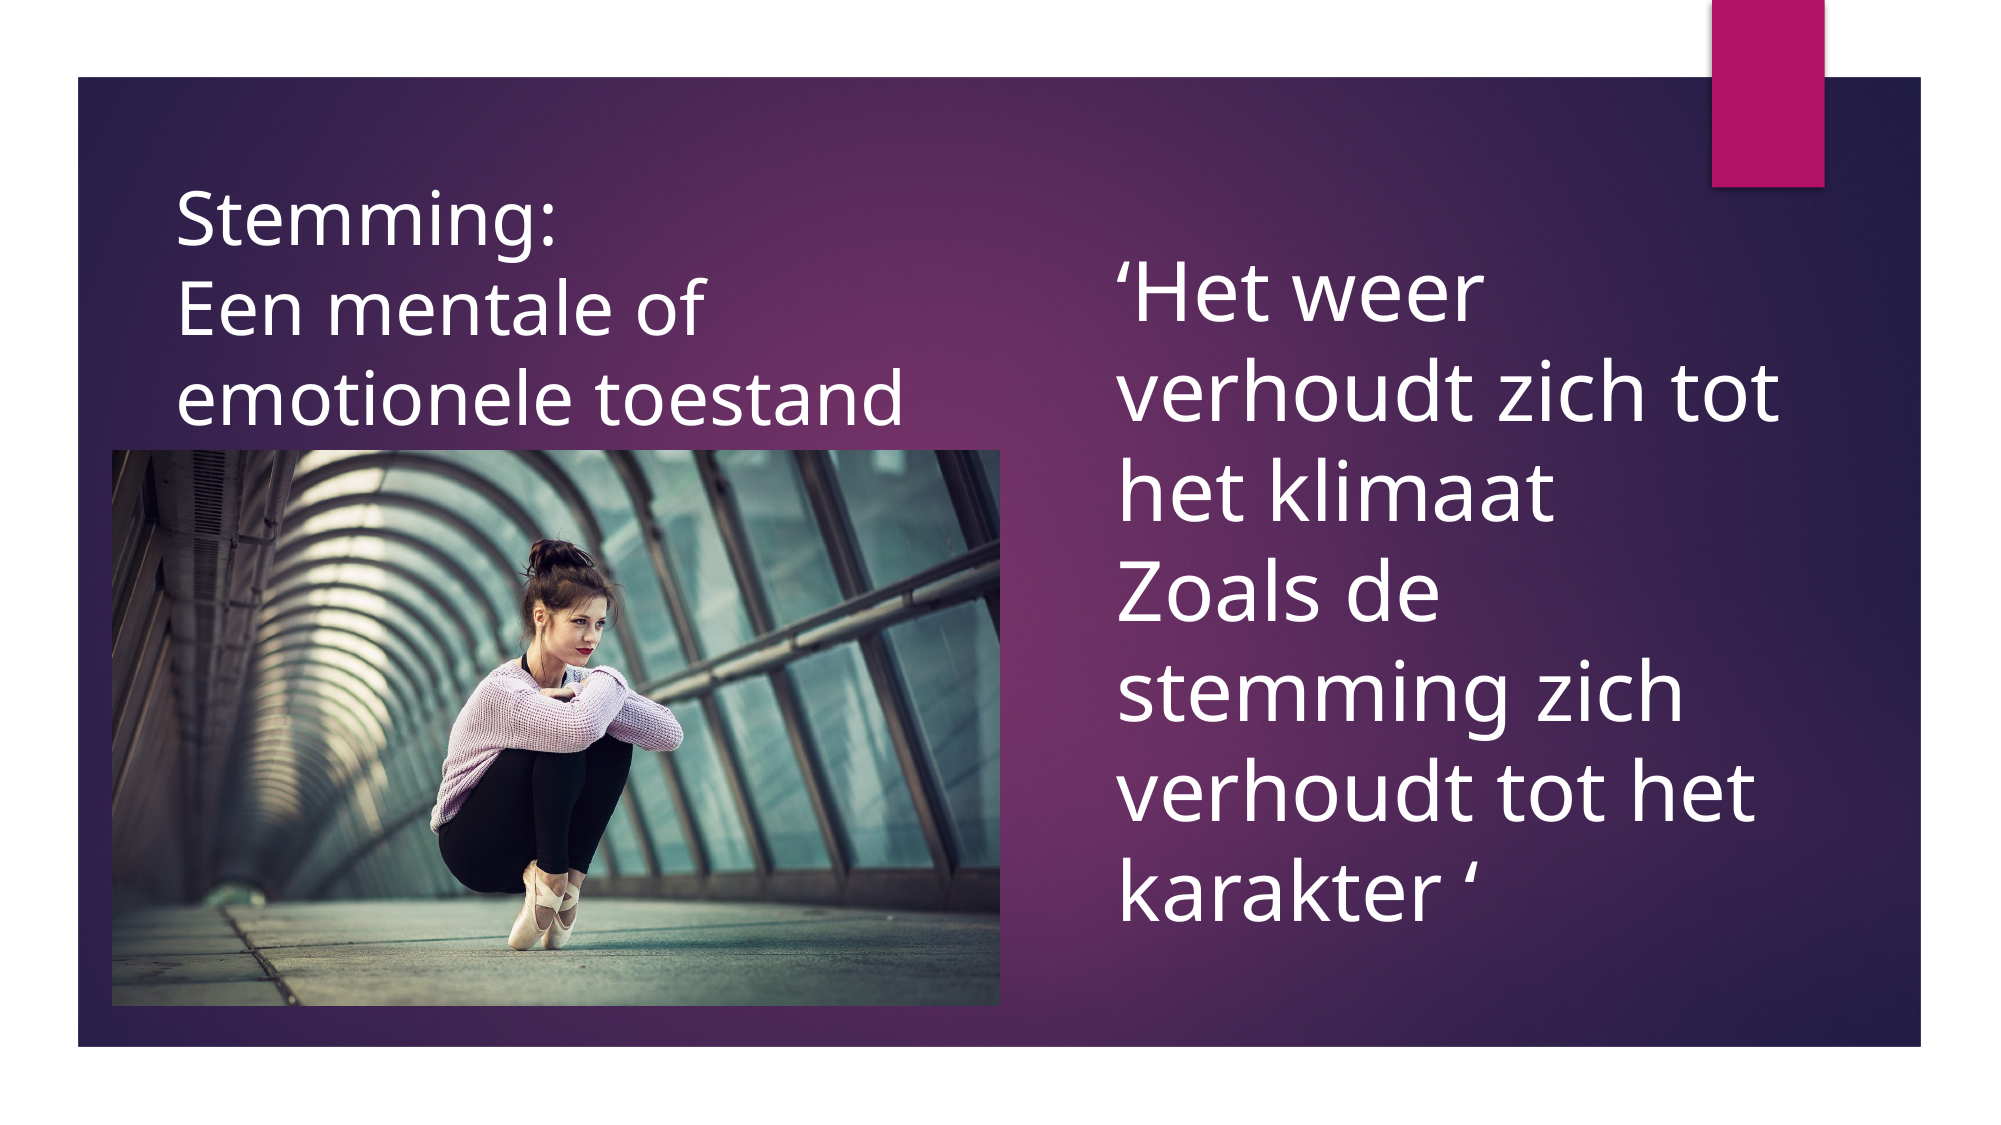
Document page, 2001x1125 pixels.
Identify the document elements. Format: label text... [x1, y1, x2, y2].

text_box ‘Het weer verhoudt zich tot het klimaat Zoals de stemming zich verhoudt tot het karakter ‘ [1102, 230, 1855, 946]
picture [112, 450, 1001, 1006]
text_box Stemming: Een mentale of emotionele toestand [160, 162, 1000, 448]
